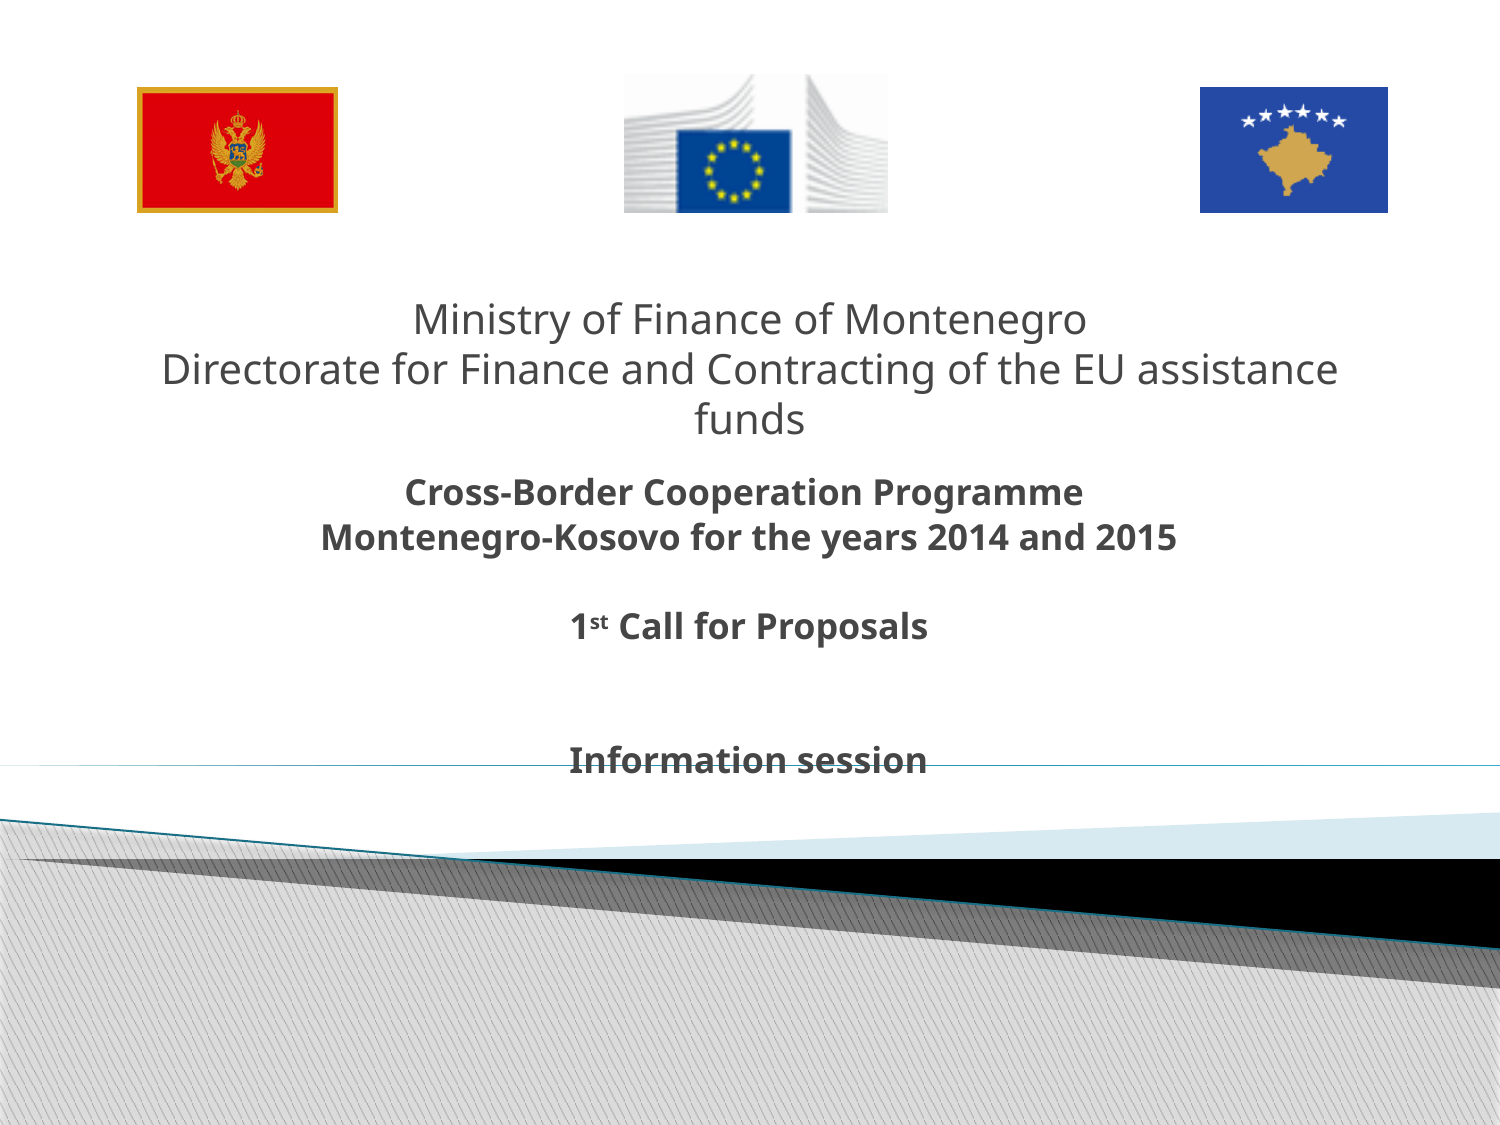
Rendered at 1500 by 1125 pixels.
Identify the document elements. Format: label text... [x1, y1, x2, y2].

picture [5, 859, 1500, 989]
picture [624, 74, 888, 213]
subtitle Cross-Border Cooperation Programme Montenegro-Kosovo for the years 2014 and 2015 1st Call for Proposals Information session [112, 462, 1388, 790]
picture [137, 87, 338, 213]
picture [1199, 87, 1388, 213]
title Ministry of Finance of Montenegro Directorate for Finance and Contracting of the EU assistance funds [112, 162, 1388, 450]
